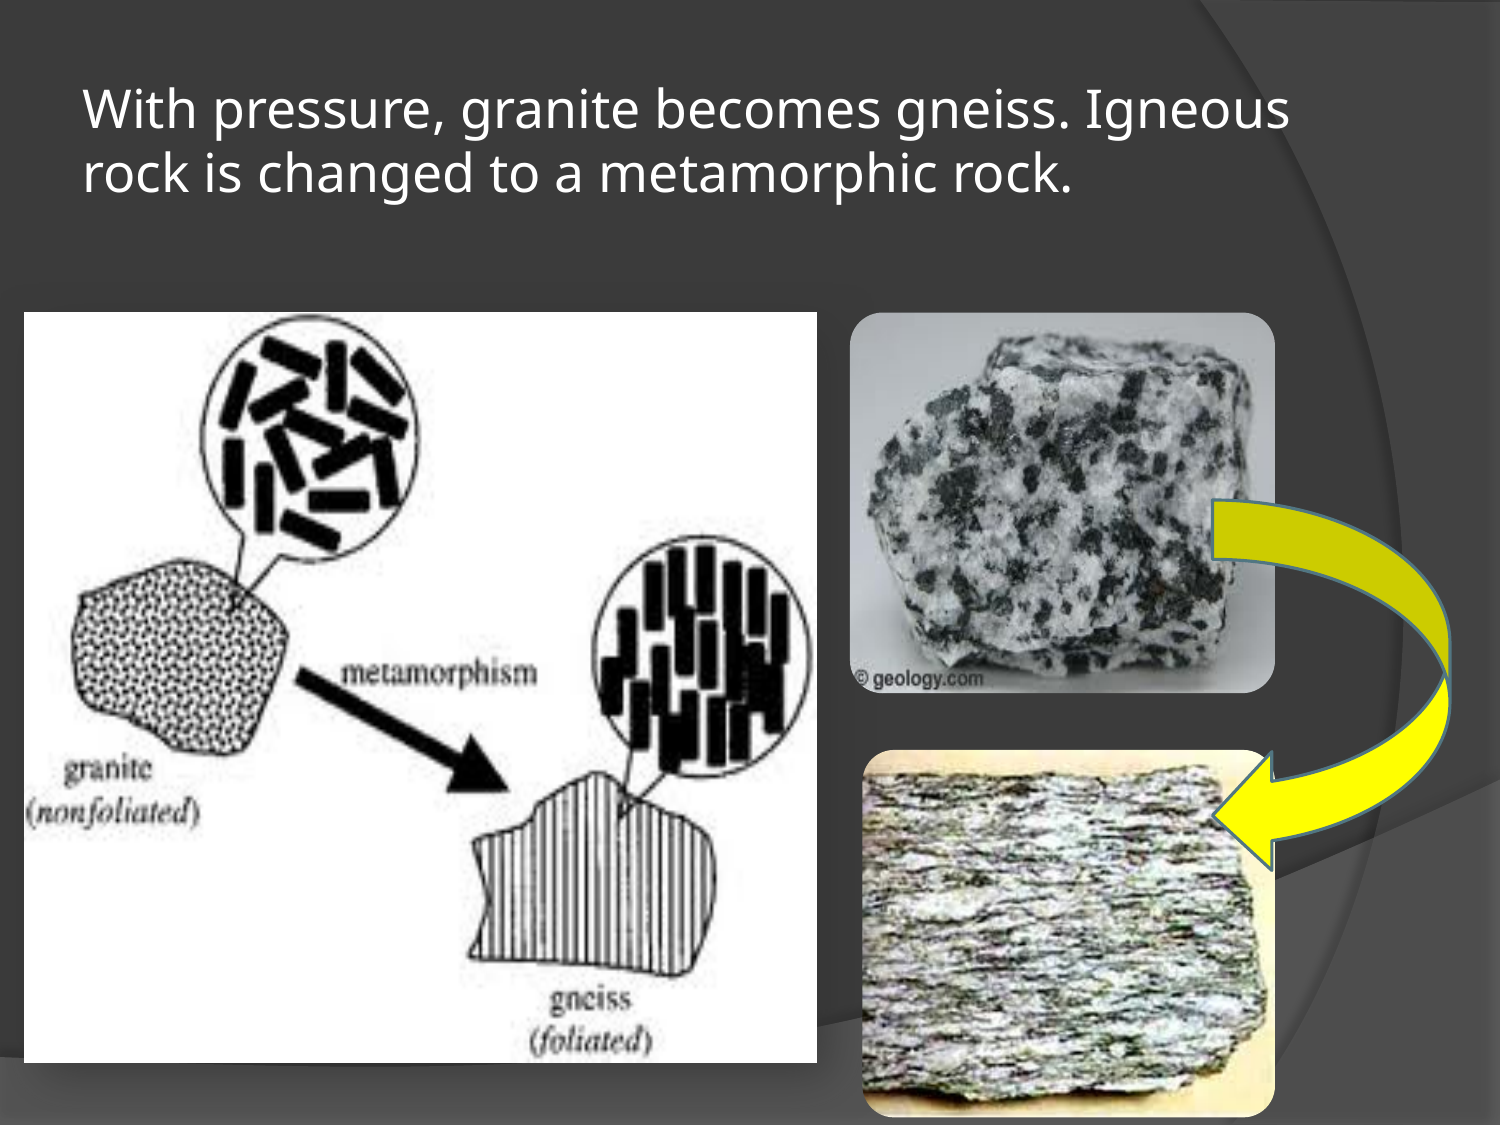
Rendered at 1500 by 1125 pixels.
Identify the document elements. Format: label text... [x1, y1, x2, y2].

picture [849, 312, 1276, 694]
title With pressure, granite becomes gneiss. Igneous rock is changed to a metamorphic rock. [75, 45, 1300, 233]
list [862, 749, 1276, 1118]
text_box [1286, 505, 1452, 840]
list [24, 312, 817, 1063]
